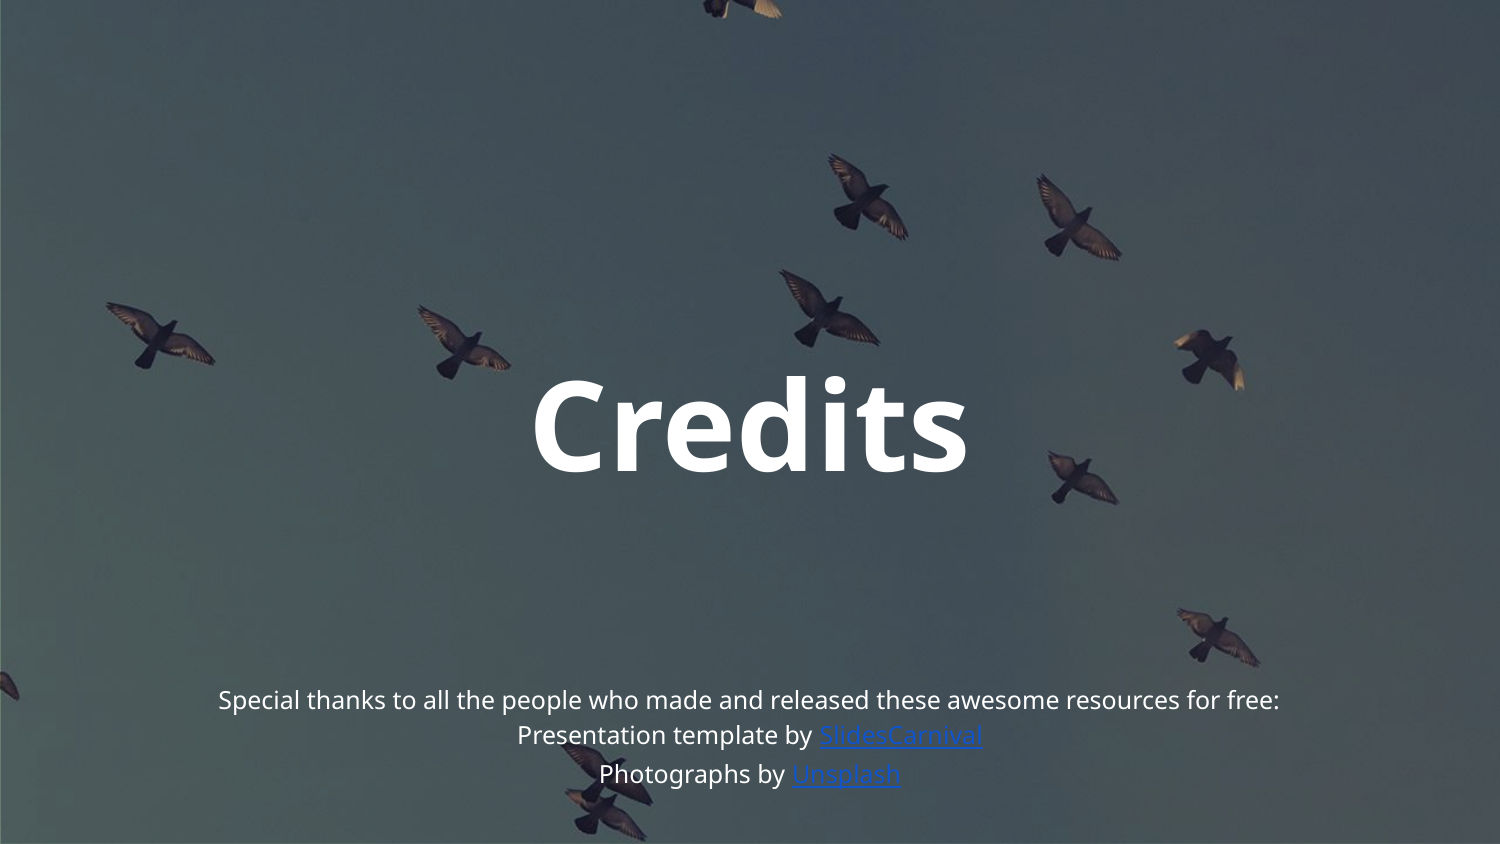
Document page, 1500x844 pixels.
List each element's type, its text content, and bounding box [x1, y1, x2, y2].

title Credits [208, 351, 1292, 493]
list Special thanks to all the people who made and released these awesome resources for free: Presentation template by SlidesCarnival Photographs by Unsplash [202, 611, 1298, 808]
picture [0, 0, 1500, 844]
